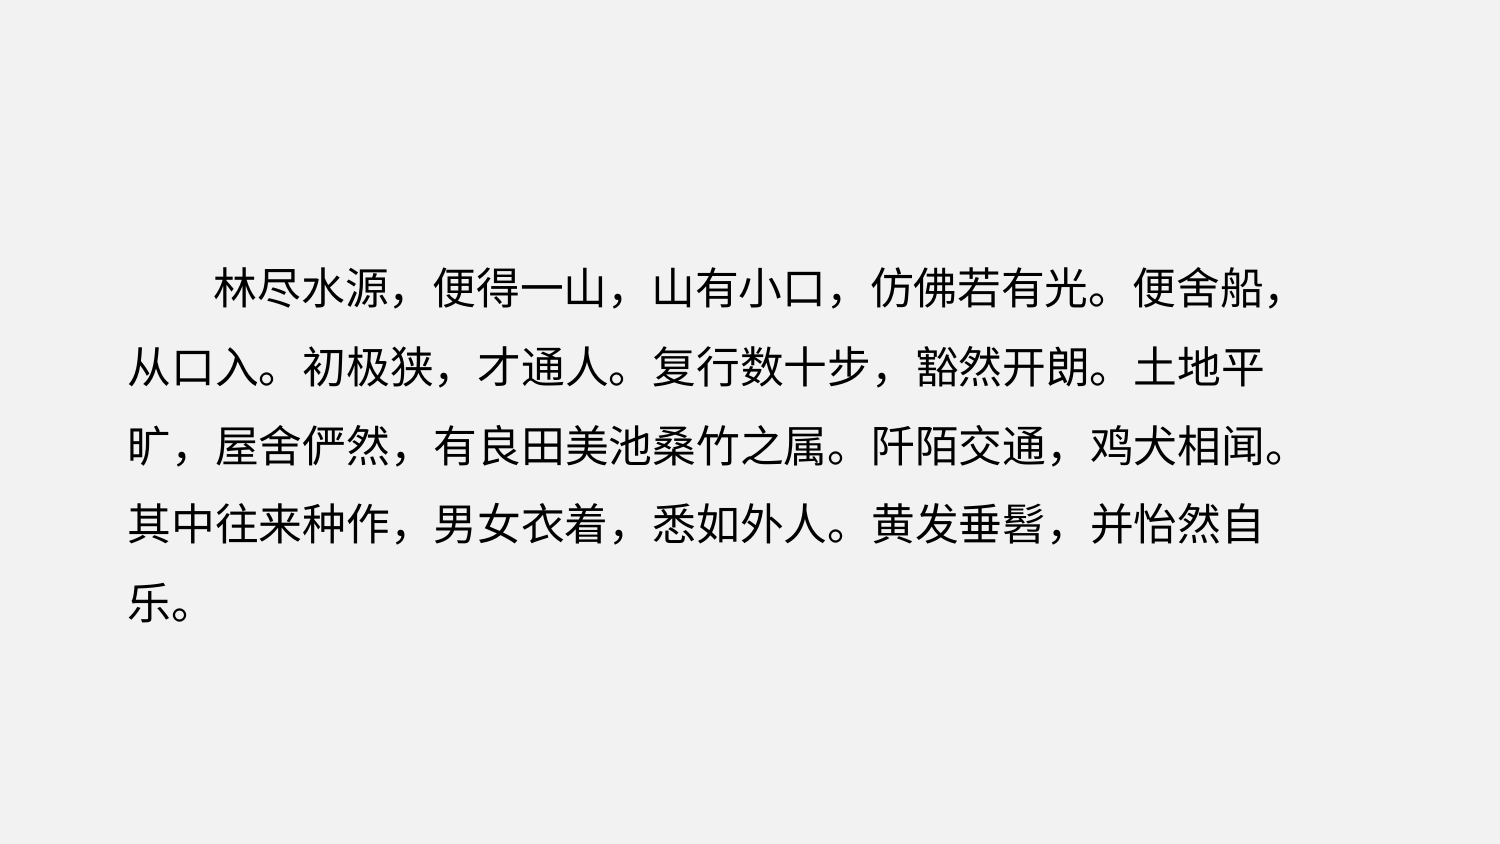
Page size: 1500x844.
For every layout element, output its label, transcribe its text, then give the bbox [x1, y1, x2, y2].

text_box 林尽水源，便得一山，山有小口，仿佛若有光。便舍船，从口入。初极狭，才通人。复行数十步，豁然开朗。土地平旷，屋舍俨然，有良田美池桑竹之属。阡陌交通，鸡犬相闻。其中往来种作，男女衣着，悉如外人。黄发垂髫，并怡然自乐。 [112, 227, 1347, 636]
